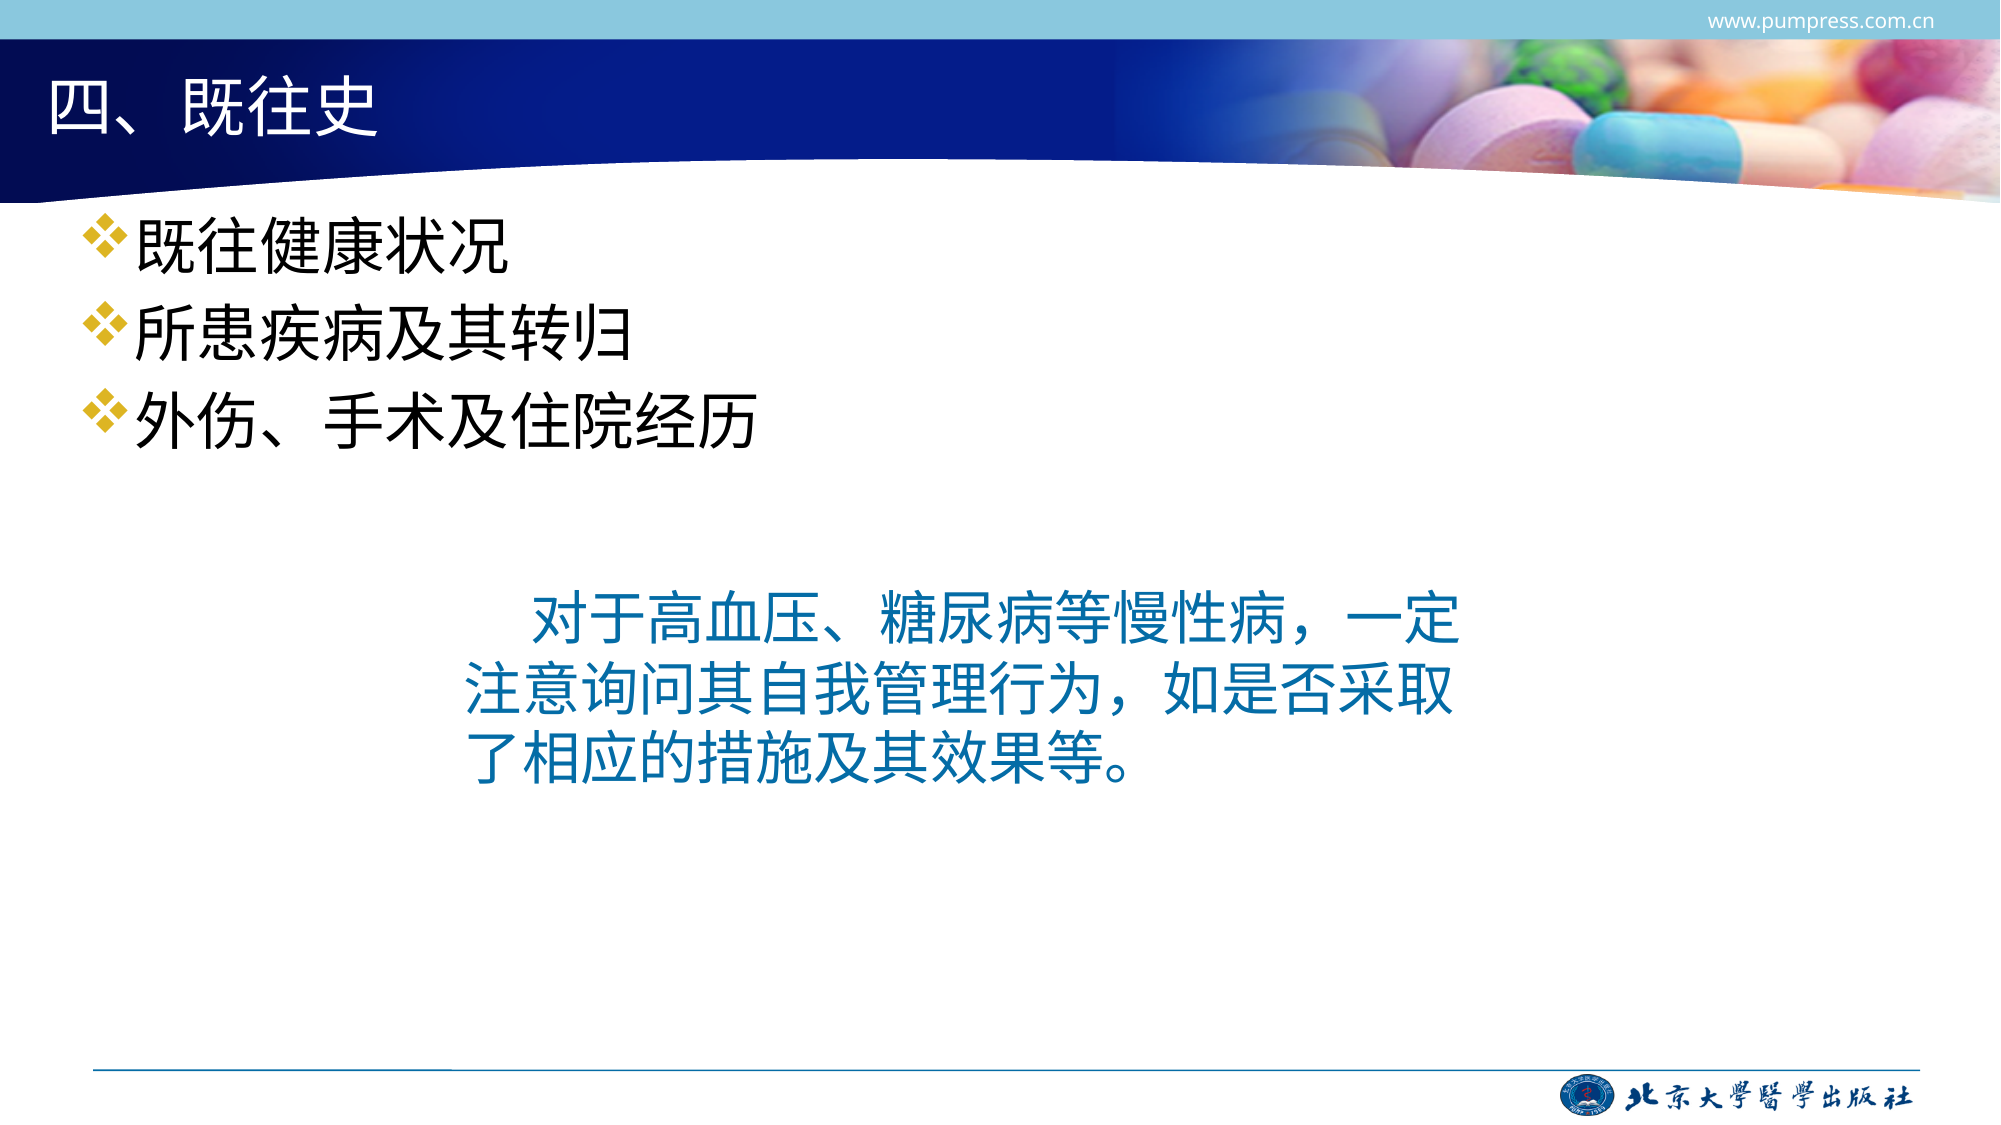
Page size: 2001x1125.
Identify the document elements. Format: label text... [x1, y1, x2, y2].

list 既往健康状况 所患疾病及其转归 外伤、手术及住院经历 [62, 198, 1947, 1000]
text_box 对于高血压、糖尿病等慢性病，一定注意询问其自我管理行为，如是否采取了相应的措施及其效果等。 [449, 574, 1493, 799]
slide_number www.pumpress.com.cn [1366, 0, 1951, 38]
picture [1560, 1074, 1915, 1118]
title 四、既往史 [30, 58, 1799, 152]
picture [0, 40, 2000, 203]
